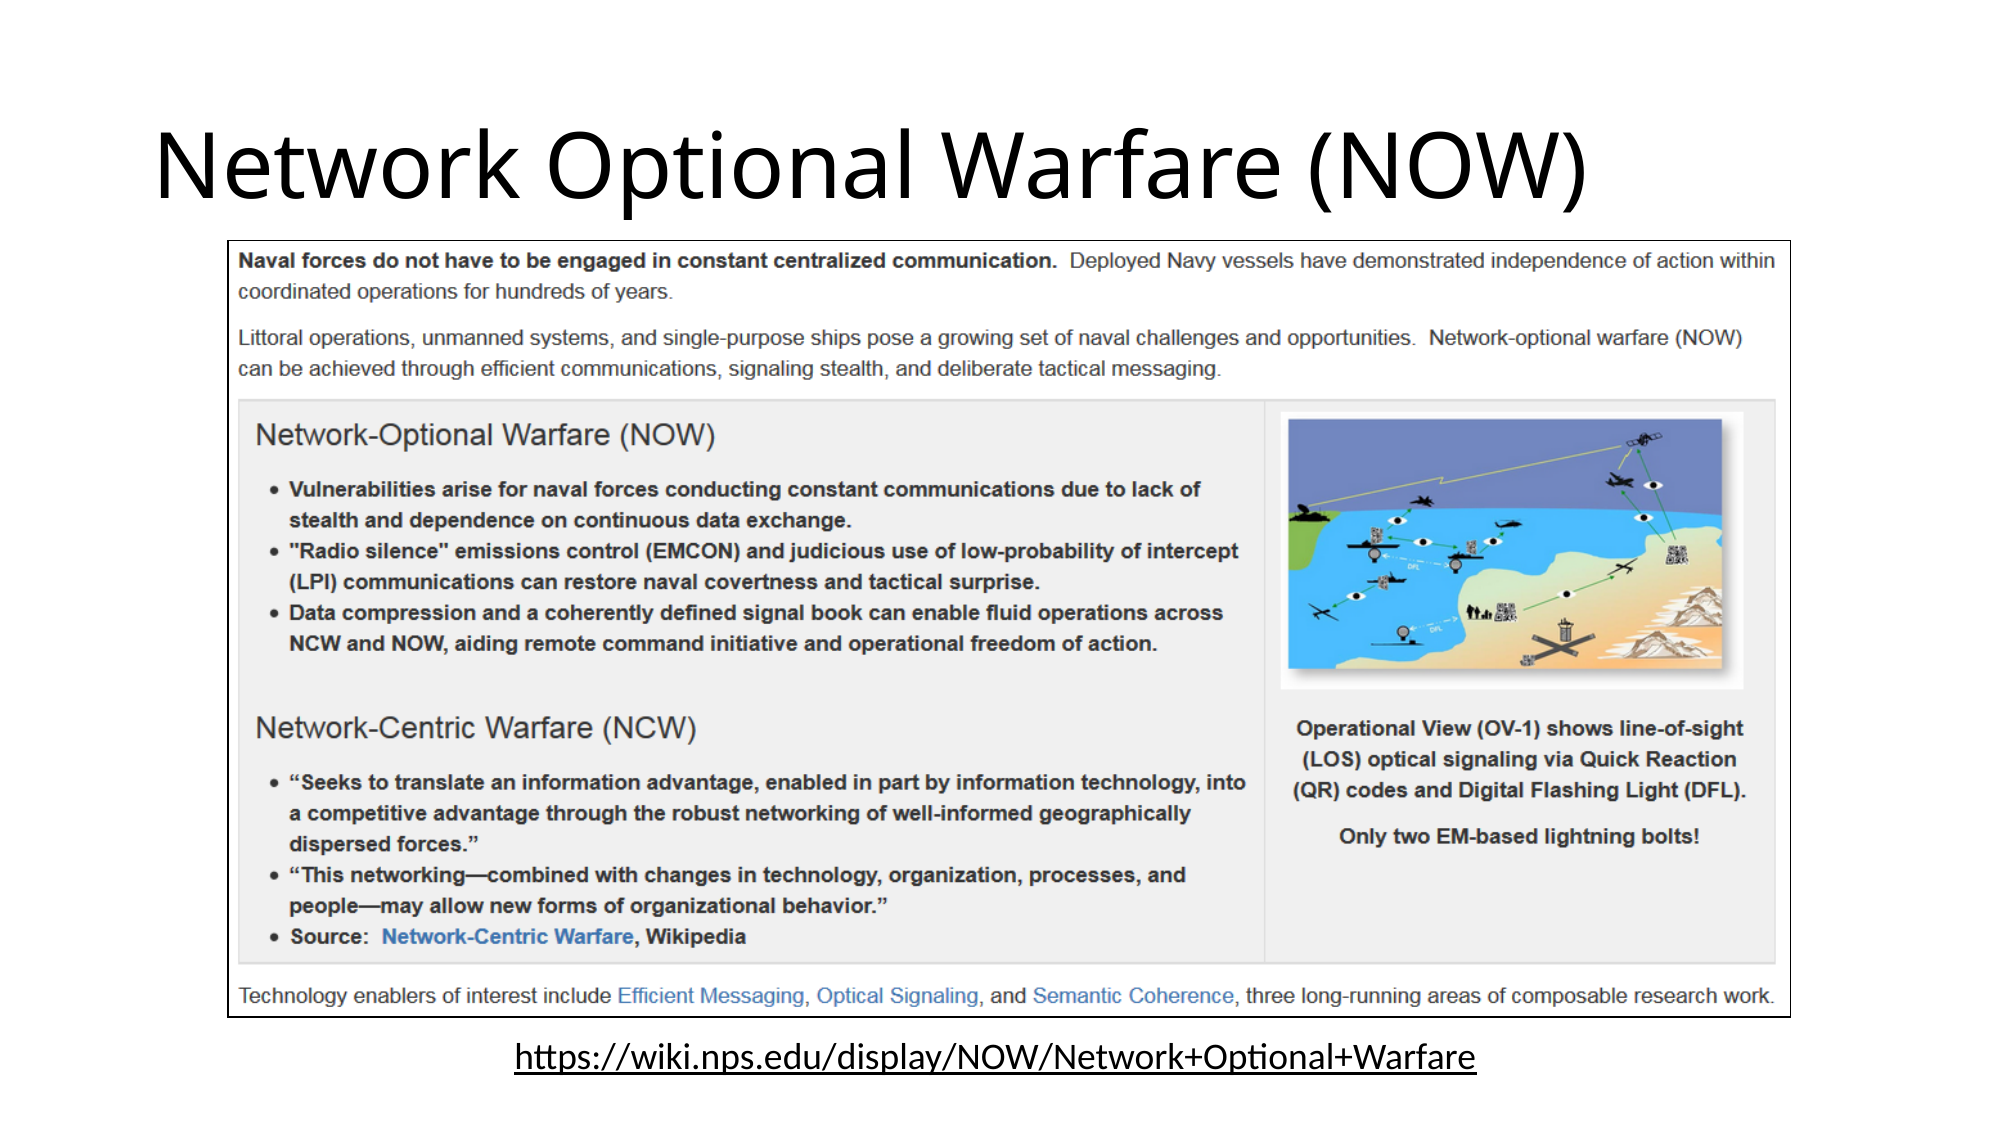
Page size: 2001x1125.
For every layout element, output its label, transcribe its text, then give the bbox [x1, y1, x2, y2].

picture [228, 241, 1790, 1017]
text_box https://wiki.nps.edu/display/NOW/Network+Optional+Warfare [287, 1024, 1713, 1085]
title Network Optional Warfare (NOW) [137, 59, 1863, 278]
